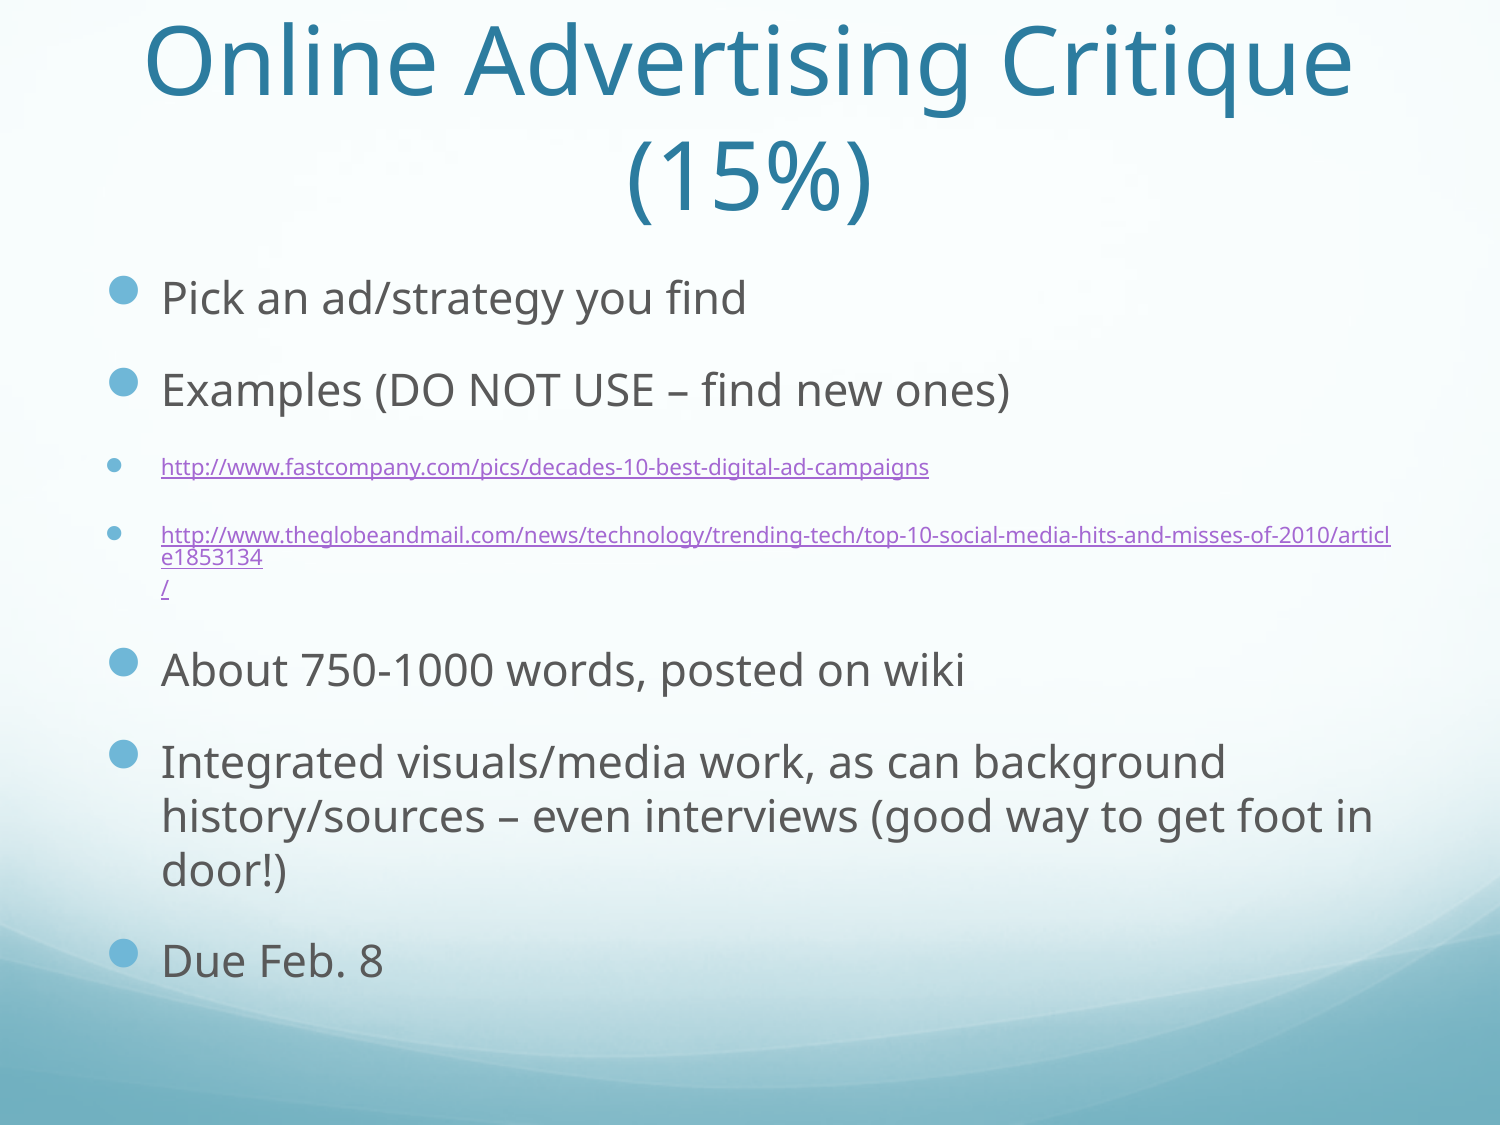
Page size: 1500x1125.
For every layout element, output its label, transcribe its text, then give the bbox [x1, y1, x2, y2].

title Online Advertising Critique (15%) [90, 17, 1410, 237]
list Pick an ad/strategy you find Examples (DO NOT USE – find new ones) http://www.fastcompany.com/pics/decades-10-best-digital-ad-campaigns http://www.theglobeandmail.com/news/technology/trending-tech/top-10-social-media-hits-and-misses-of-2010/article1853134/ About 750-1000 words, posted on wiki Integrated visuals/media work, as can background history/sources – even interviews (good way to get foot in door!) Due Feb. 8 [90, 262, 1410, 975]
